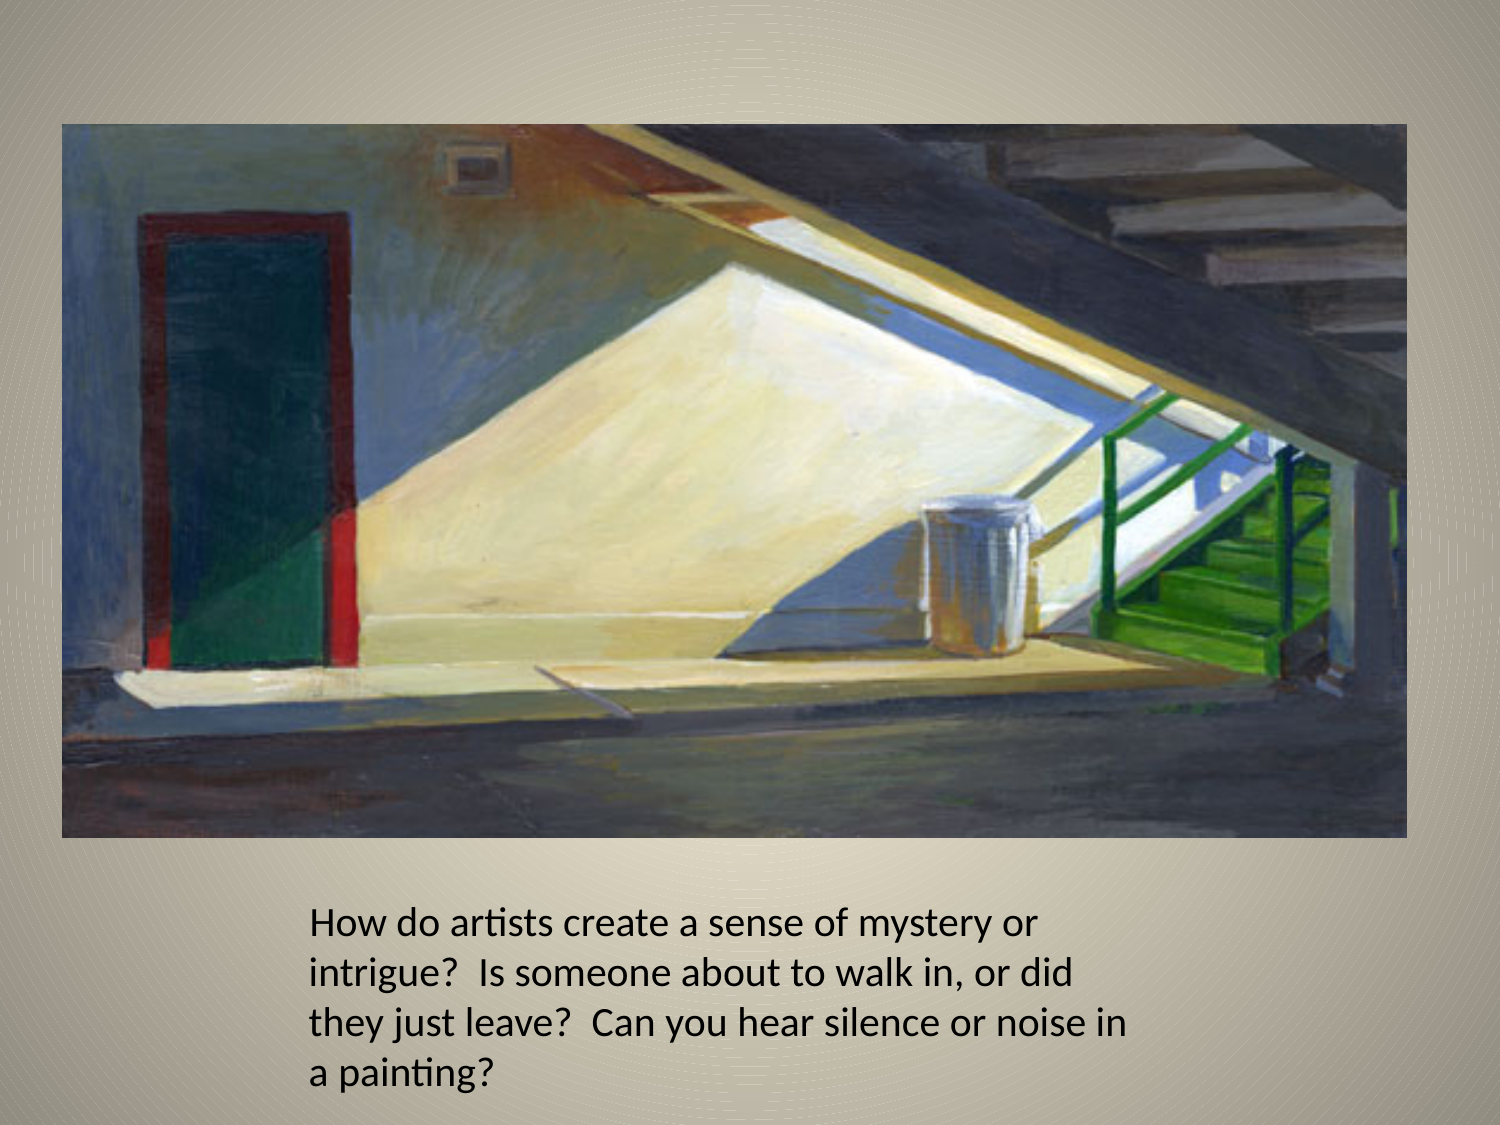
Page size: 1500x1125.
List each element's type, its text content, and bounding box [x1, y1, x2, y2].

list How do artists create a sense of mystery or intrigue? Is someone about to walk in, or did they just leave? Can you hear silence or noise in a painting? [237, 887, 1150, 1125]
picture [62, 124, 1407, 838]
